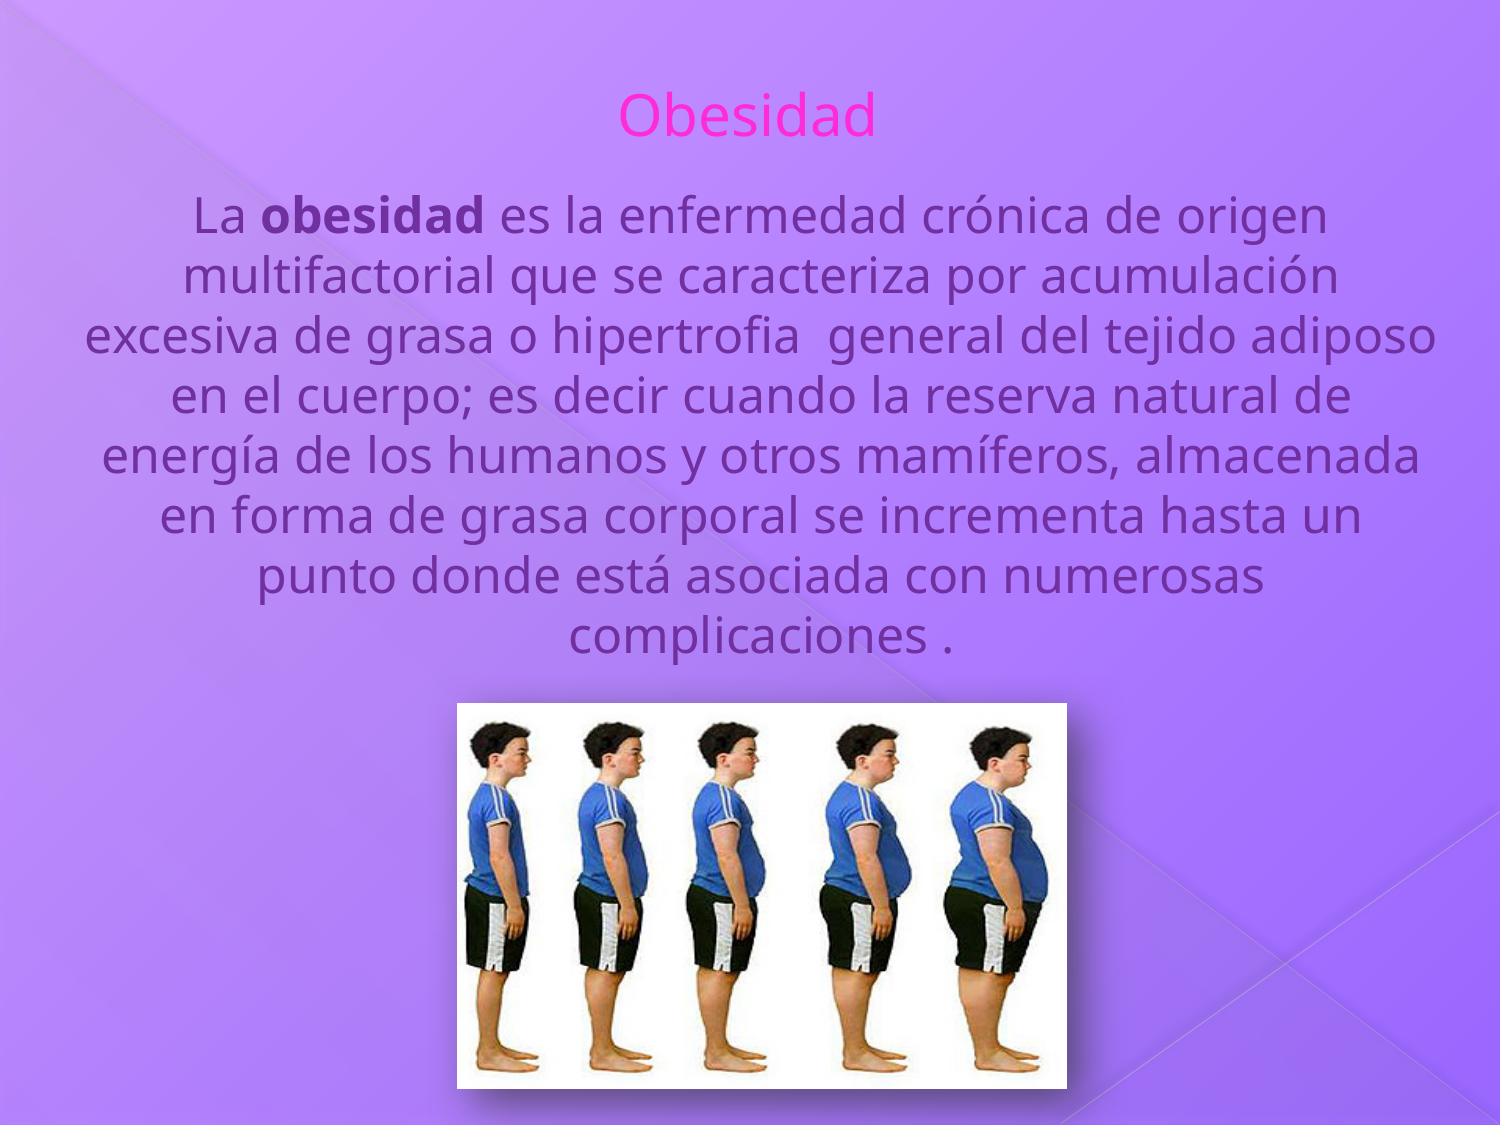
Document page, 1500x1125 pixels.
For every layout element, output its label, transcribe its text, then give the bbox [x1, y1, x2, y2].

picture [456, 702, 1067, 1090]
text_box La obesidad es la enfermedad crónica de origen multifactorial que se caracteriza por acumulación excesiva de grasa o hipertrofia general del tejido adiposo en el cuerpo; es decir cuando la reserva natural de energía de los humanos y otros mamíferos, almacenada en forma de grasa corporal se incrementa hasta un punto donde está asociada con numerosas complicaciones . [70, 175, 1454, 671]
text_box Obesidad [93, 70, 1418, 175]
